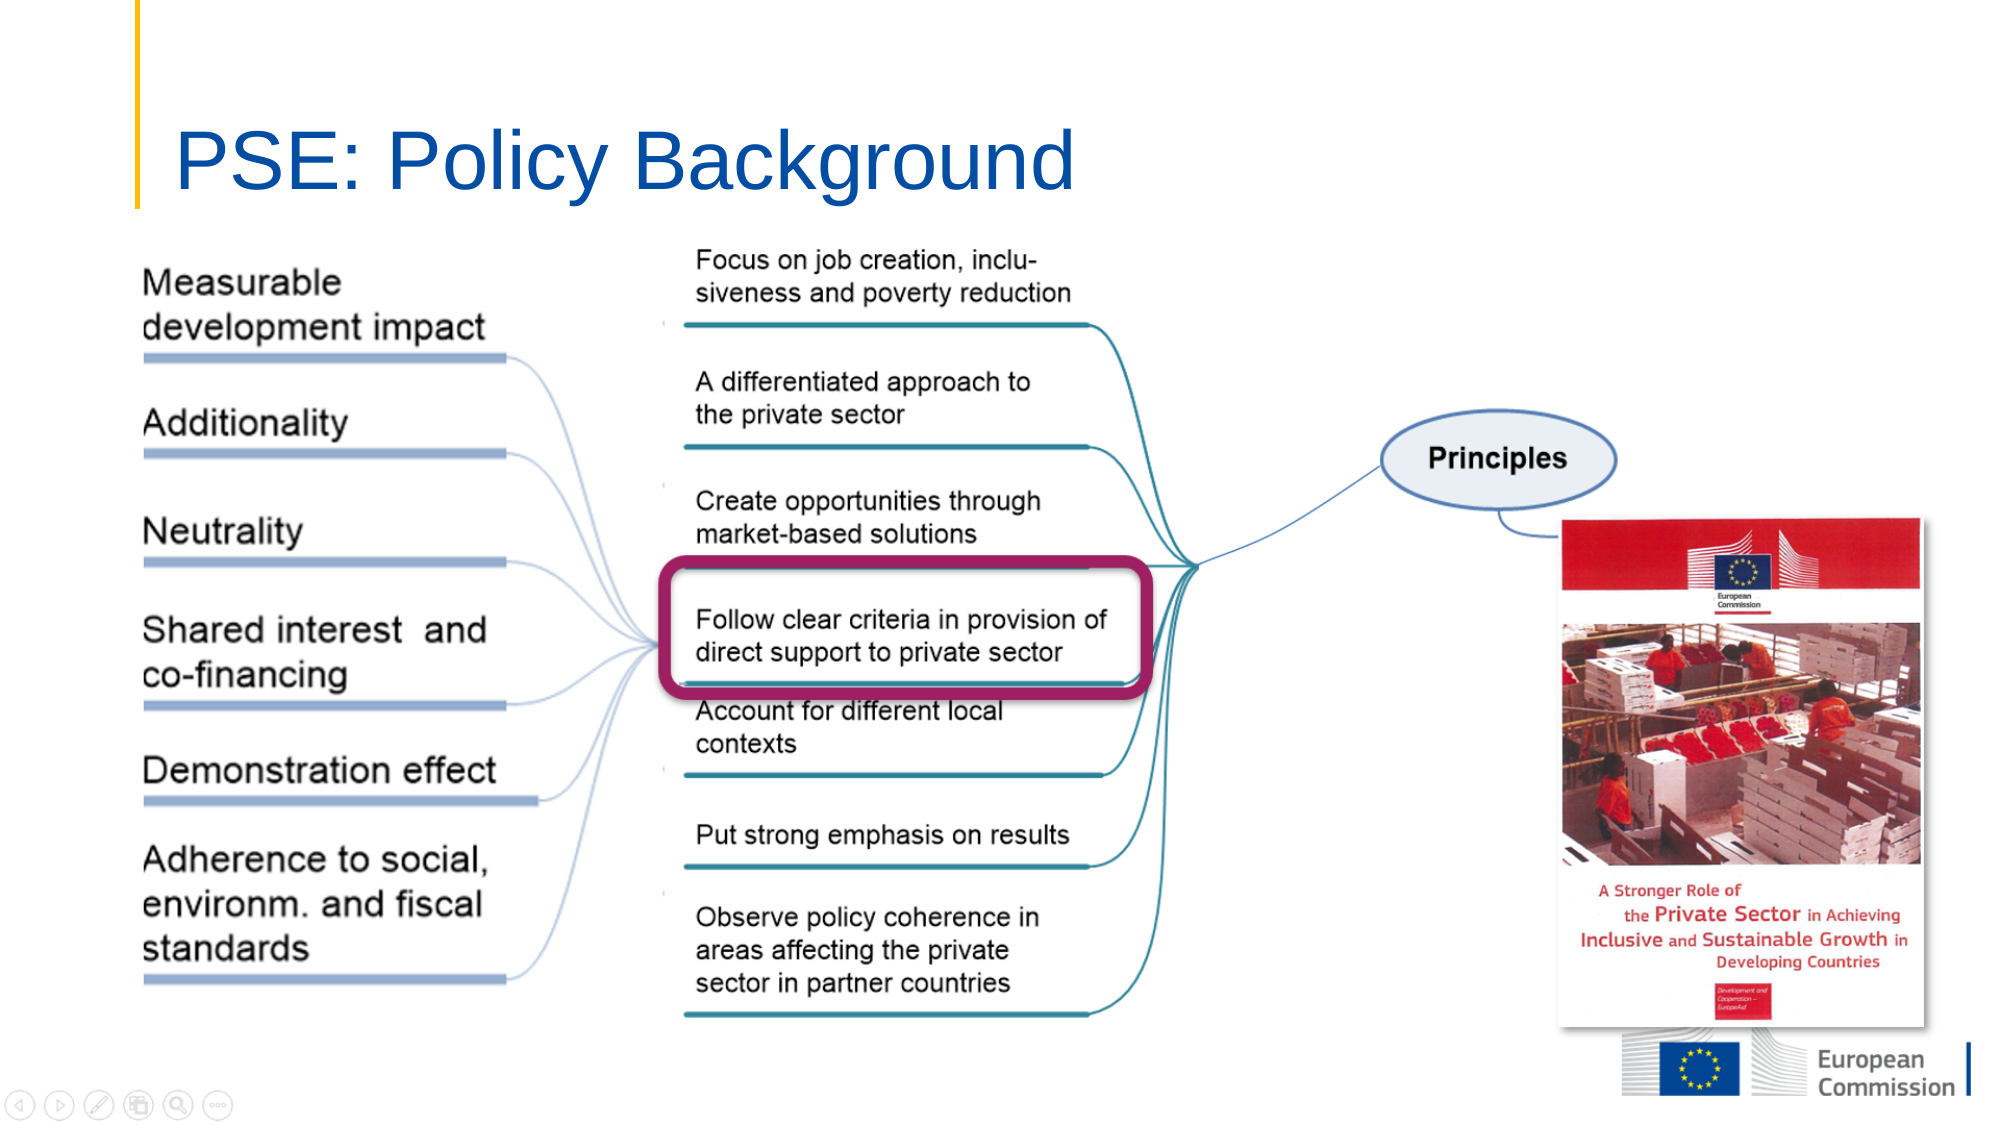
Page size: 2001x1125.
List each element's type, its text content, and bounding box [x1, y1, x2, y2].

title PSE: Policy Background [159, 79, 1885, 208]
picture [0, 234, 2000, 1125]
